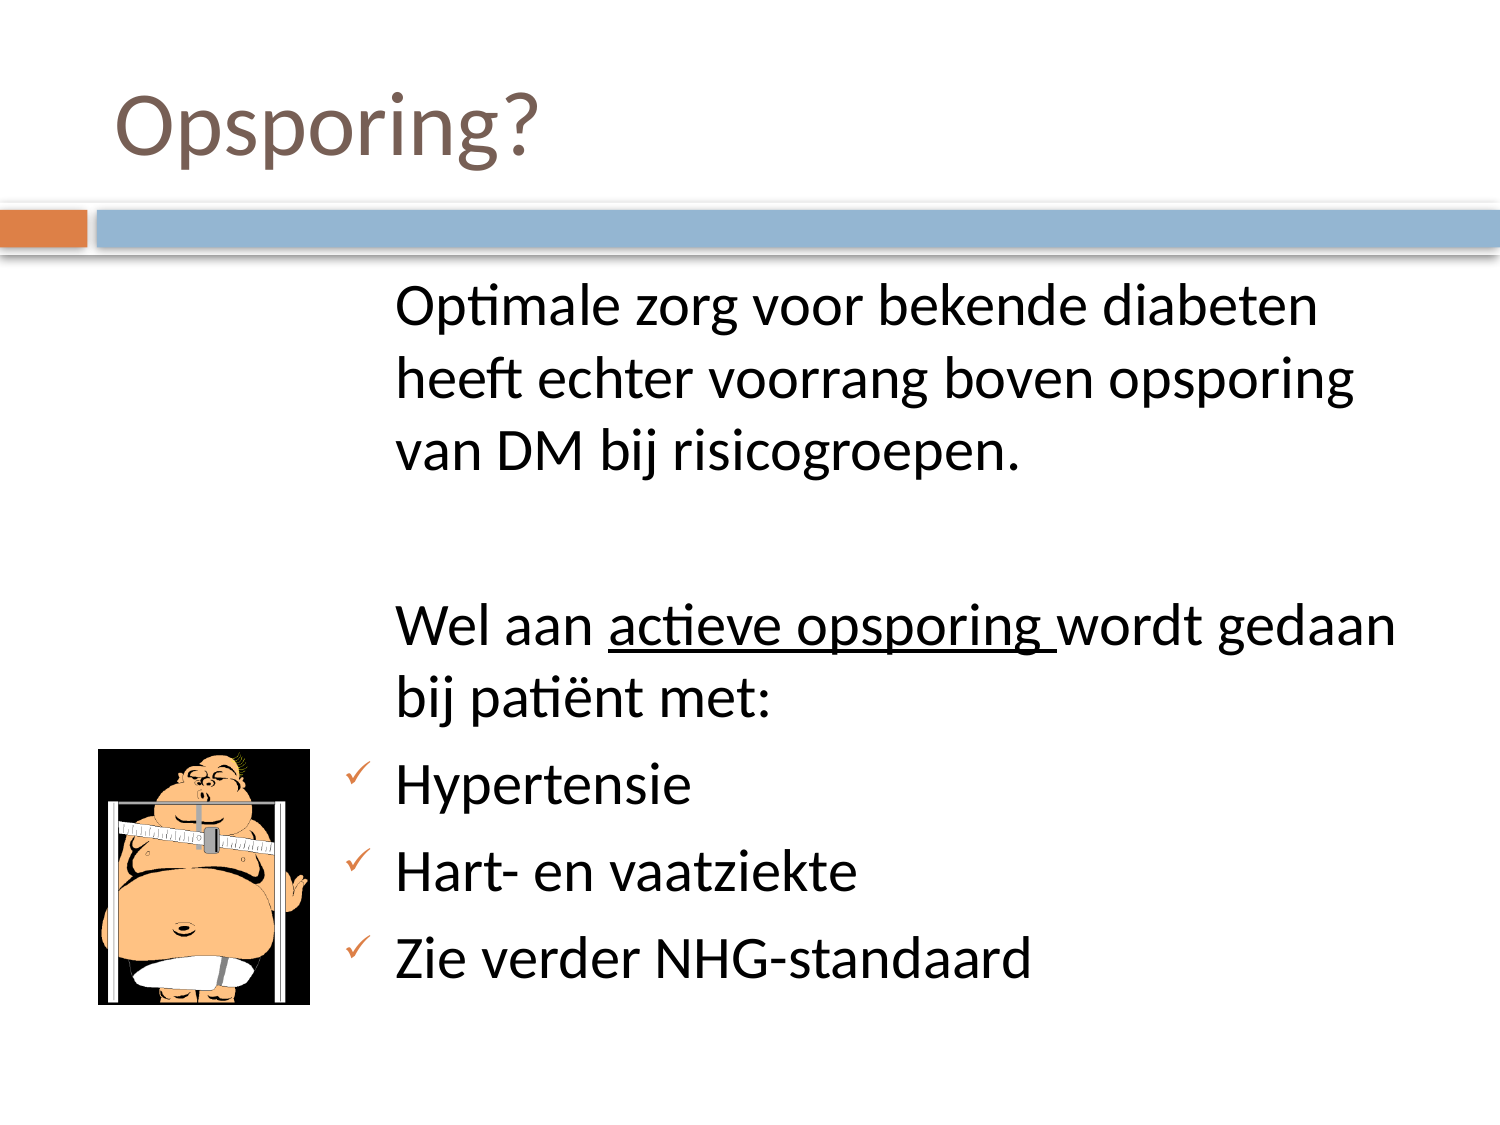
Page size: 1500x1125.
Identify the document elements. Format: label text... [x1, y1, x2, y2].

title Opsporing? [99, 37, 1438, 201]
list Optimale zorg voor bekende diabeten heeft echter voorrang boven opsporing van DM bij risicogroepen. Wel aan actieve opsporing wordt gedaan bij patiënt met: Hypertensie Hart- en vaatziekte Zie verder NHG-standaard [327, 257, 1430, 1055]
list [98, 749, 311, 1006]
